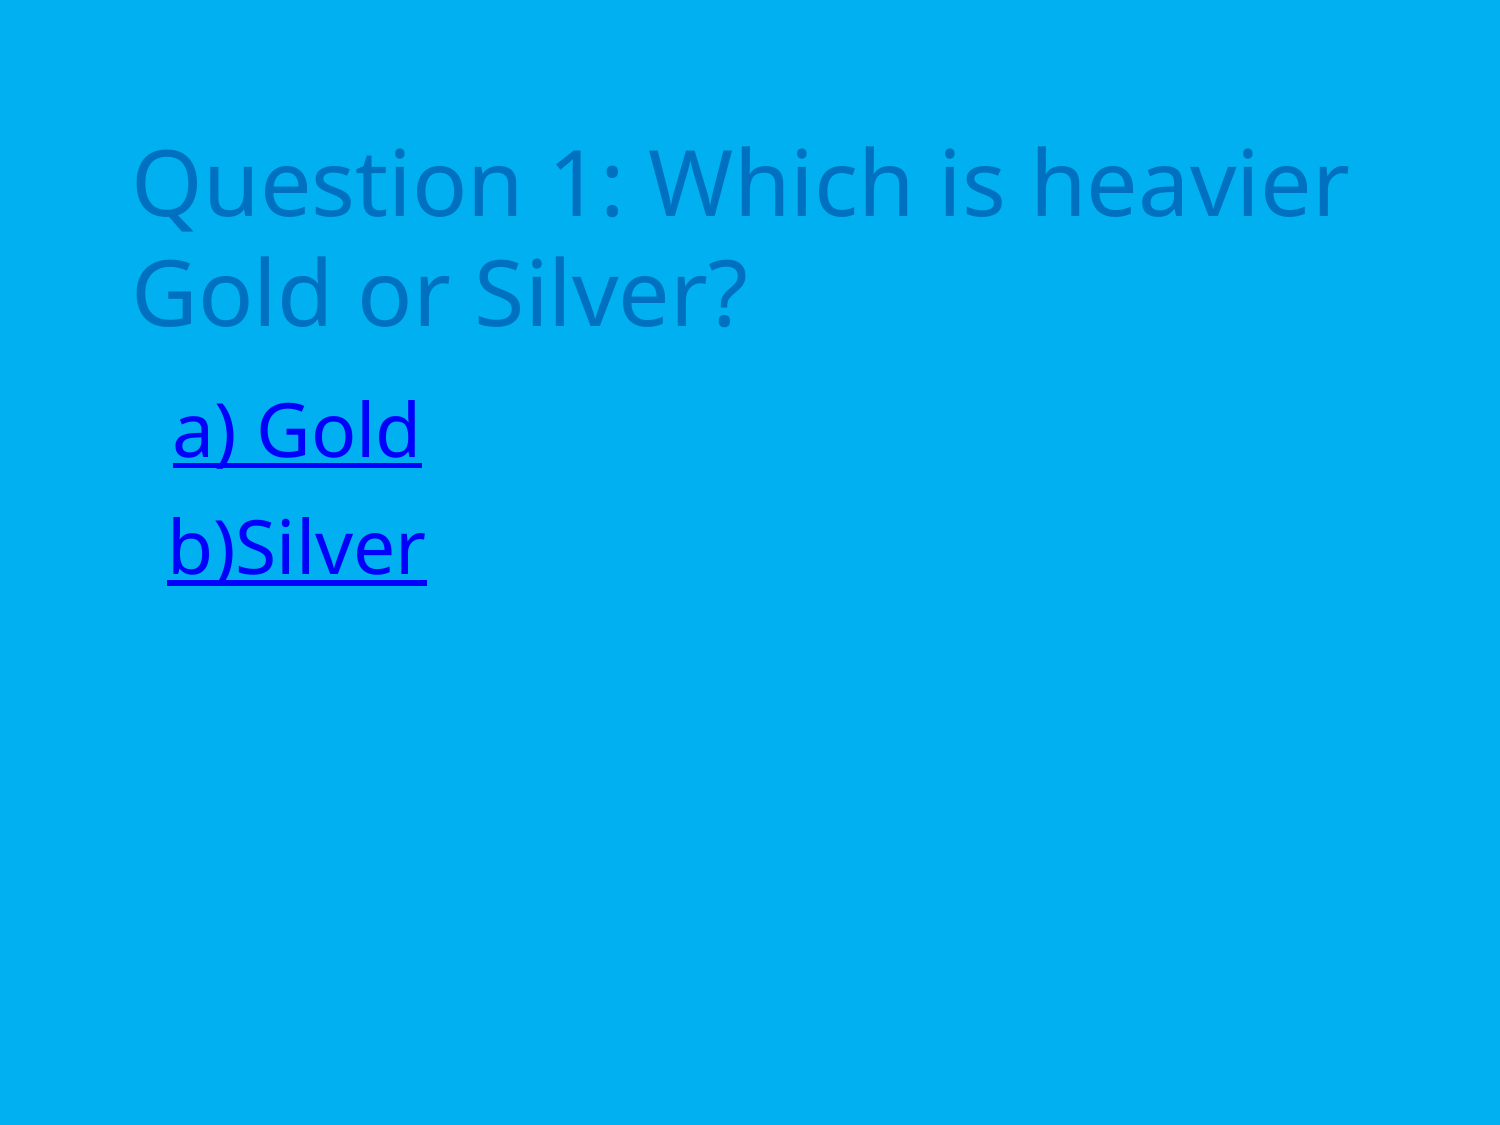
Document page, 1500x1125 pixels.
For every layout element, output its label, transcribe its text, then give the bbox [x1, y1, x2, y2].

text_box b)Silver [152, 492, 657, 610]
text_box Question 1: Which is heavier Gold or Silver? [117, 117, 1430, 397]
text_box a) Gold [157, 375, 438, 492]
